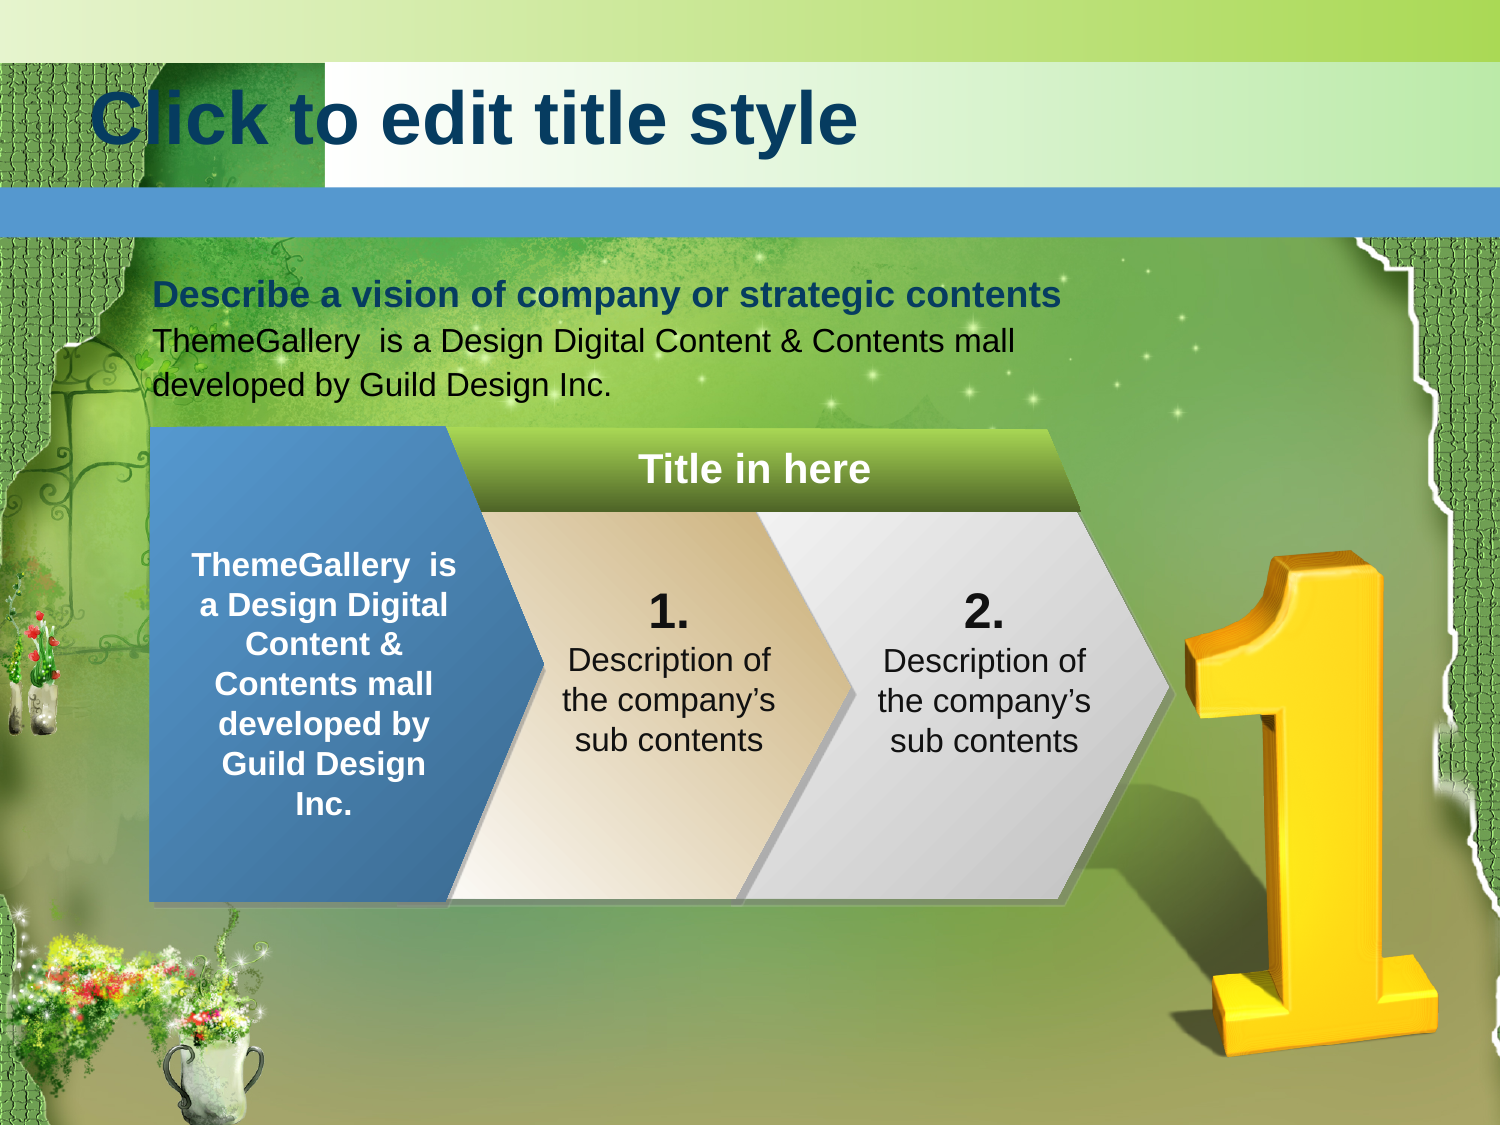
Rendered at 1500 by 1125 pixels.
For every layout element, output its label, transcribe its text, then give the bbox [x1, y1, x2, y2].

text_box [149, 426, 532, 902]
text_box [434, 0, 438, 62]
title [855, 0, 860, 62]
title Click to edit title style [75, 62, 1425, 185]
picture [0, 238, 1500, 1125]
text_box [446, 427, 1082, 512]
text_box 2. Description of the company’s sub contents [847, 571, 982, 767]
text_box 1. Description of the company’s sub contents [532, 571, 807, 766]
text_box [760, 512, 1096, 669]
text_box [455, 607, 847, 899]
text_box ThemeGallery is a Design Digital Content & Contents mall developed by Guild Design Inc. [174, 535, 474, 830]
text_box [750, 722, 982, 899]
picture [0, 62, 325, 187]
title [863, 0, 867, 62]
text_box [633, 0, 637, 62]
text_box [484, 512, 788, 627]
text_box Describe a vision of company or strategic contents ThemeGallery is a Design Digital Content & Contents mall developed by Guild Design Inc. [137, 262, 1113, 410]
text_box Title in here [467, 434, 1042, 500]
